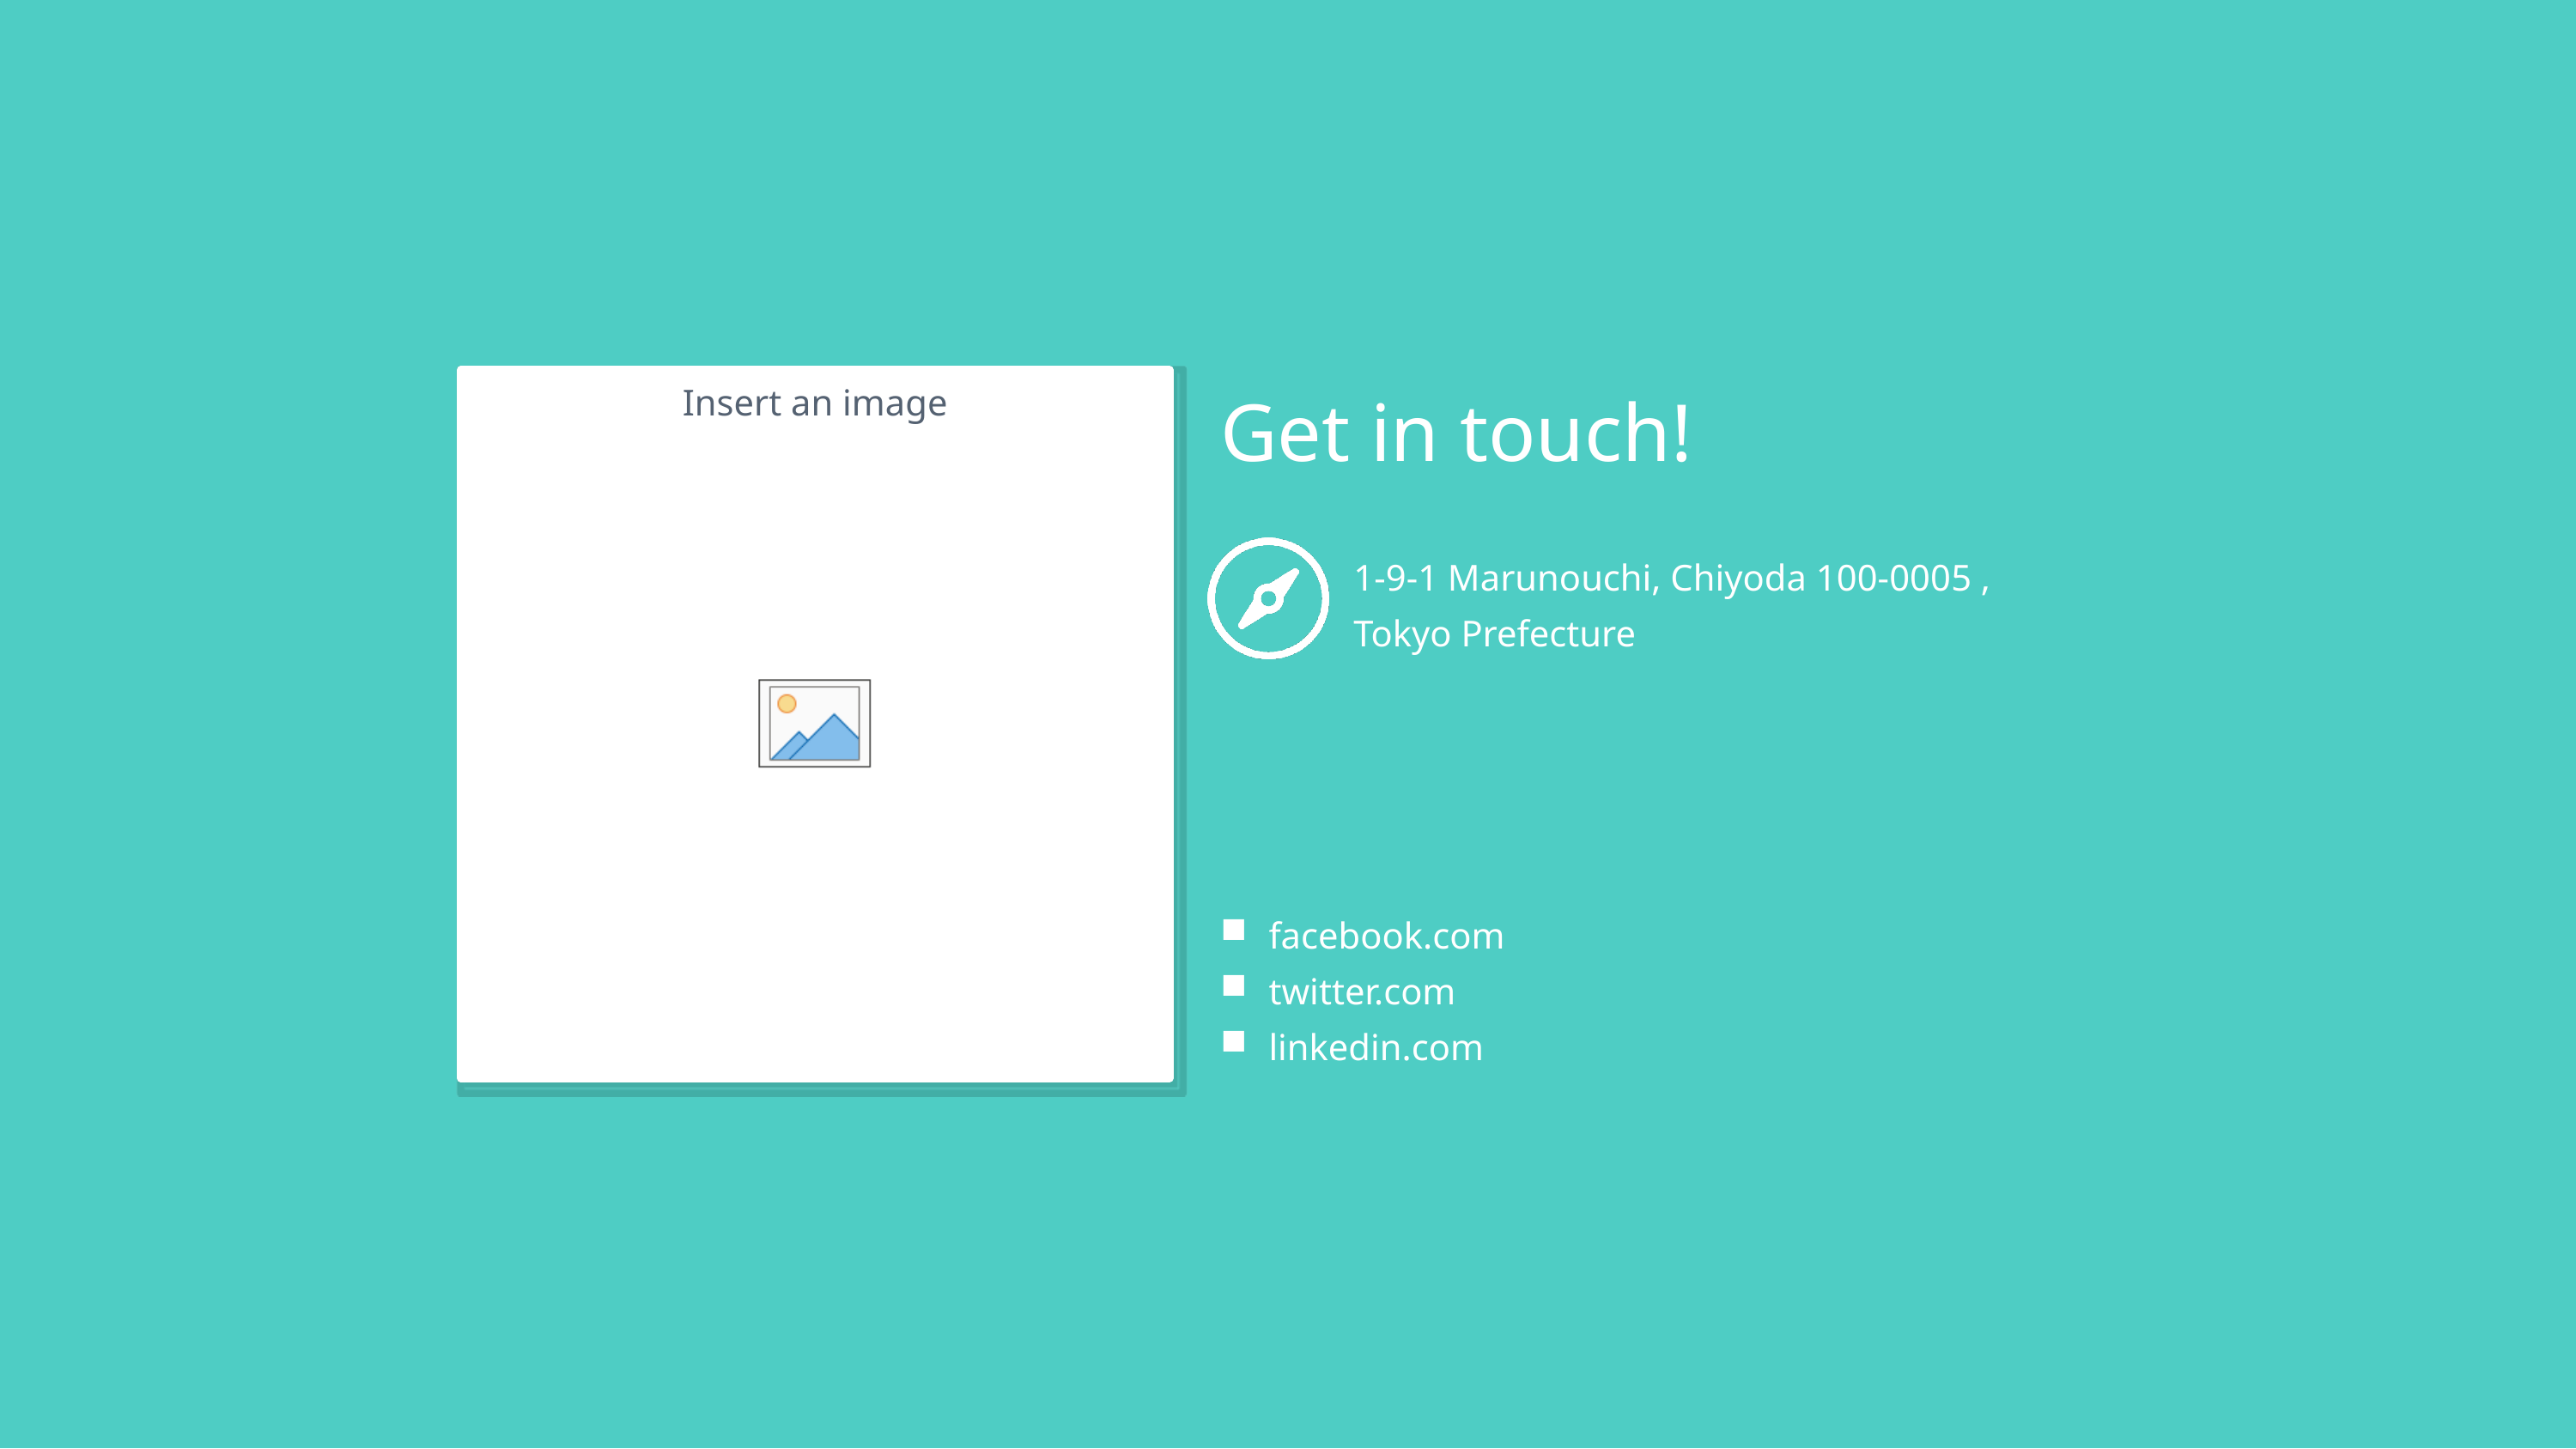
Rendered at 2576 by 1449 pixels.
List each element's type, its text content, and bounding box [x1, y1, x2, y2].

list facebook.com twitter.com linkedin.com [1207, 800, 2243, 1075]
picture [1207, 537, 1329, 659]
list Get in touch! [1207, 373, 2242, 484]
picture [465, 373, 1166, 1075]
list 1-9-1 Marunouchi, Chiyoda 100-0005 , Tokyo Prefecture [1340, 528, 2243, 668]
